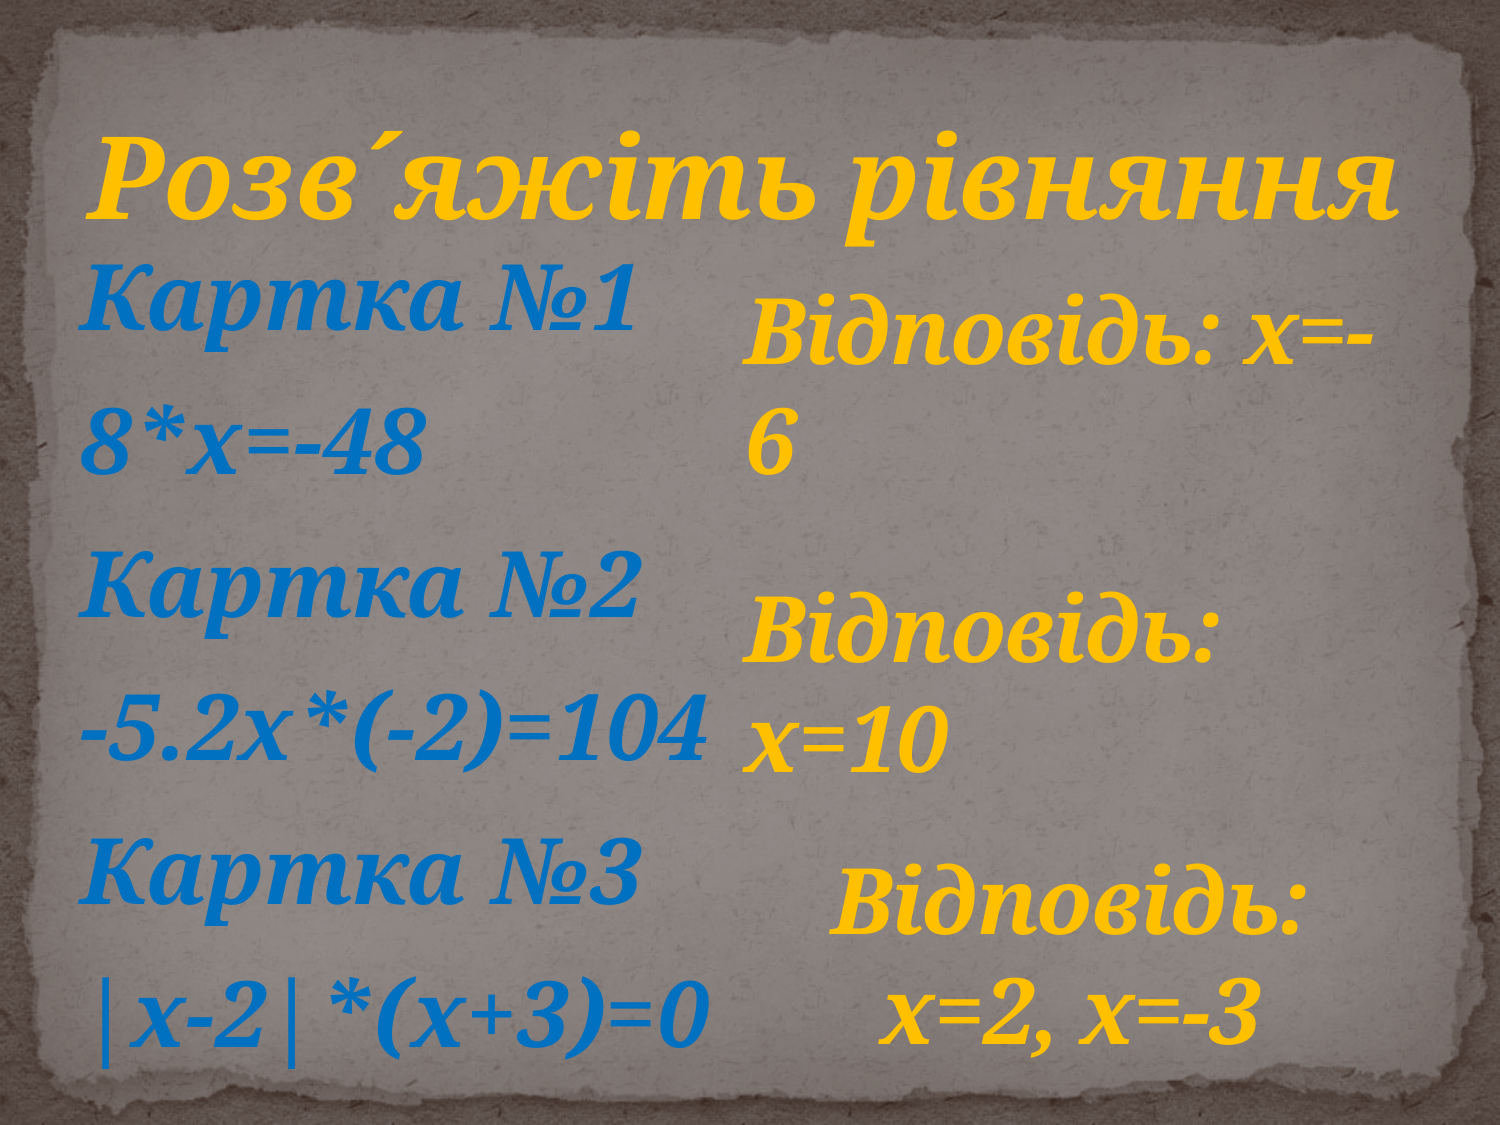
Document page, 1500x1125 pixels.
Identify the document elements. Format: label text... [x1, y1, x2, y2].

title Розв´яжіть рівняння [64, 74, 1425, 231]
text_box Відповідь: х=-6 [730, 381, 1412, 500]
list Картка №1 8*x=-48 Картка №2 -5.2x*(-2)=104 Картка №3 |x-2|*(x+3)=0 [64, 231, 1425, 1095]
text_box Відповідь: х=10 [730, 680, 1412, 799]
text_box Відповідь: х=2, х=-3 [730, 952, 1412, 1071]
